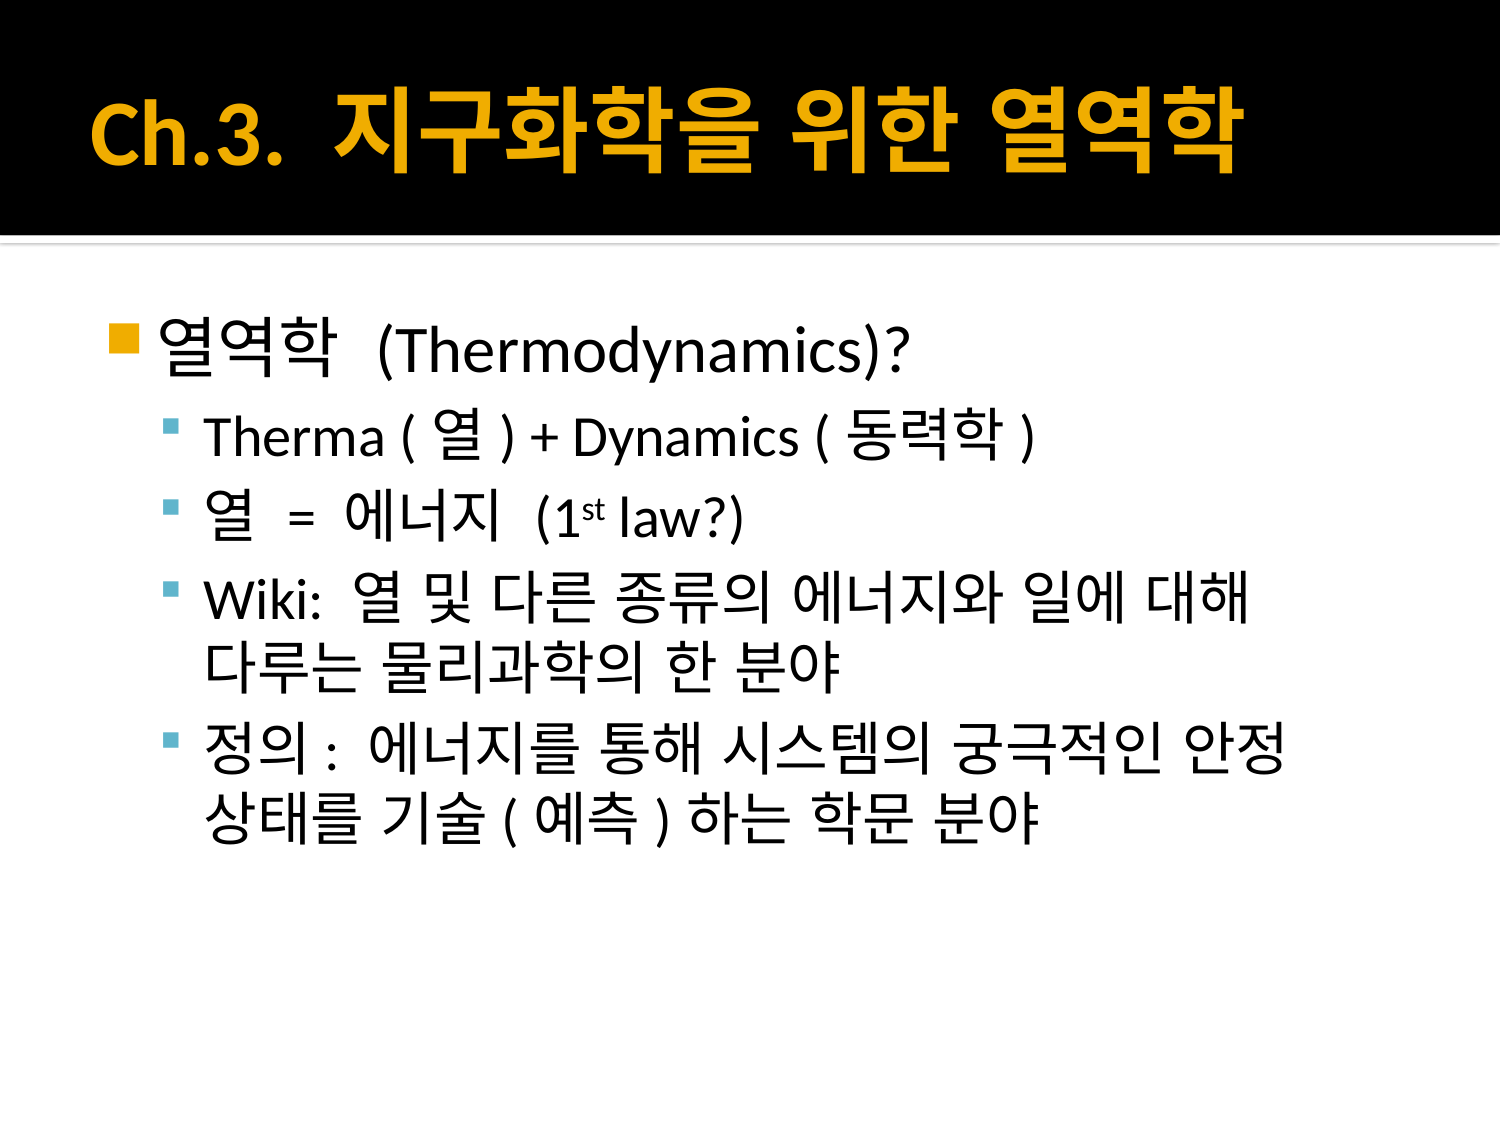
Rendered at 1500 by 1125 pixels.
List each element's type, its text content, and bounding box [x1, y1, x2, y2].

list 열역학 (Thermodynamics)? Therma (열) + Dynamics (동력학) 열 = 에너지 (1st law?) Wiki: 열 및 다른 종류의 에너지와 일에 대해 다루는 물리과학의 한 분야 정의: 에너지를 통해 시스템의 궁극적인 안정 상태를 기술(예측)하는 학문 분야 [75, 291, 1425, 1050]
title Ch.3. 지구화학을 위한 열역학 [75, 25, 1425, 231]
